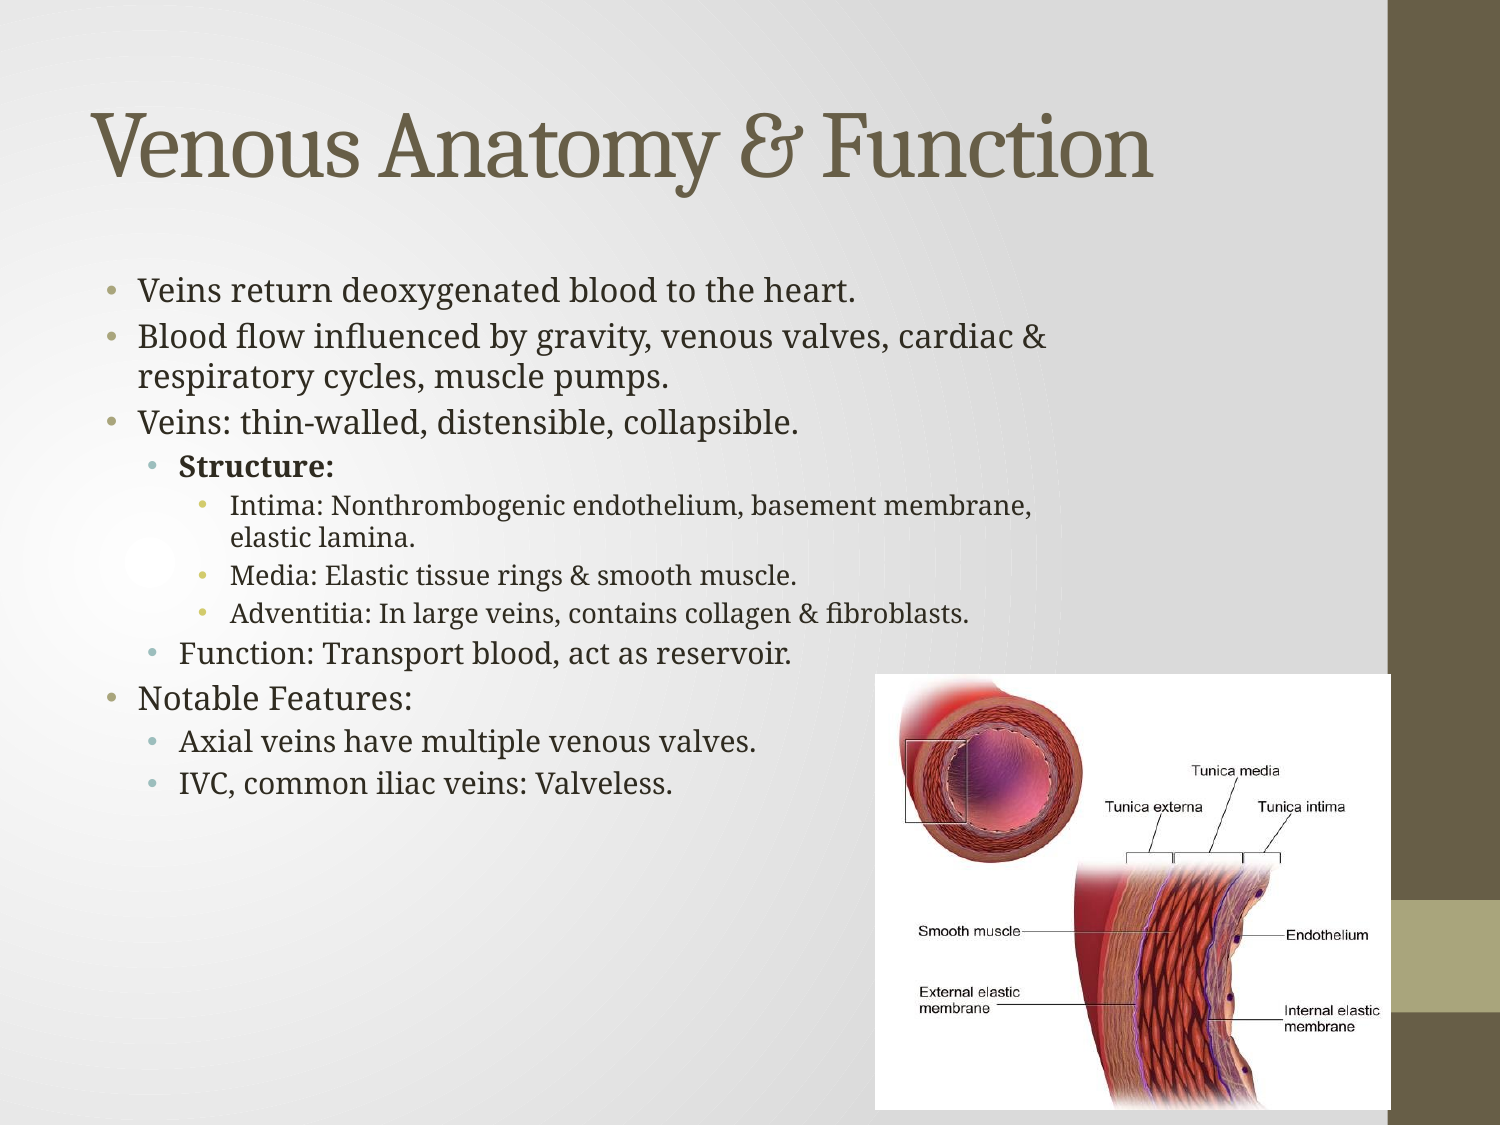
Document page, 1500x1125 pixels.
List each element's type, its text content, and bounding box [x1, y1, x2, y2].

picture [874, 674, 1391, 1111]
list Veins return deoxygenated blood to the heart. Blood flow influenced by gravity, venous valves, cardiac & respiratory cycles, muscle pumps. Veins: thin-walled, distensible, collapsible. Structure: Intima: Nonthrombogenic endothelium, basement membrane, elastic lamina. Media: Elastic tissue rings & smooth muscle. Adventitia: In large veins, contains collagen & fibroblasts. Function: Transport blood, act as reservoir. Notable Features: Axial veins have multiple venous valves. IVC, common iliac veins: Valveless. [75, 262, 1088, 813]
title Venous Anatomy & Function [75, 45, 1325, 233]
